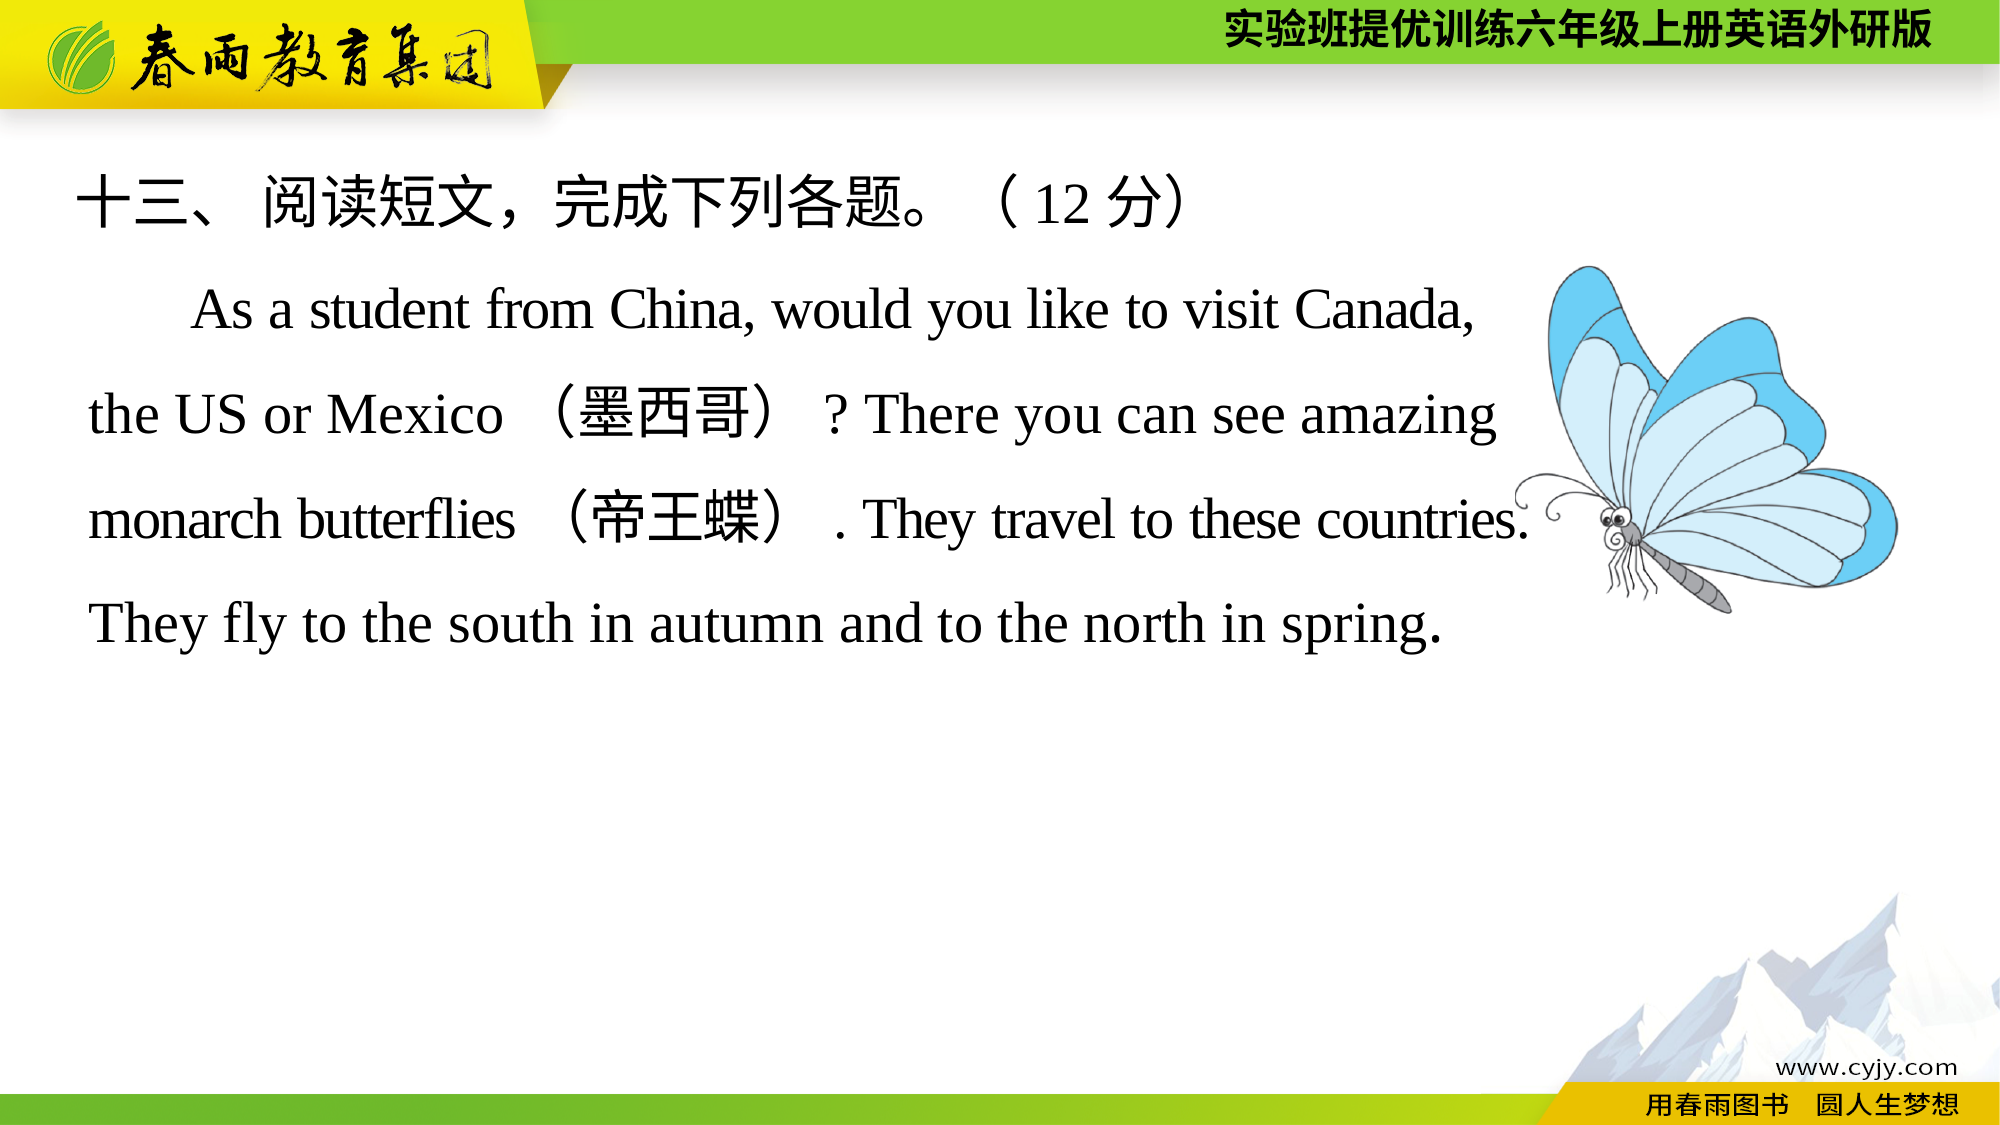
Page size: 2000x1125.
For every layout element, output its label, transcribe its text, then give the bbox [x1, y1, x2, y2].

picture [0, 0, 2000, 1125]
list 十三、 阅读短文，完成下列各题。（12分） As a student from China, would you like to visit Canada, the US or Mexico（墨西哥）? There you can see amazing monarch butterflies（帝王蝶）. They travel to these countries. They fly to the south in autumn and to the north in spring. [59, 122, 1944, 668]
